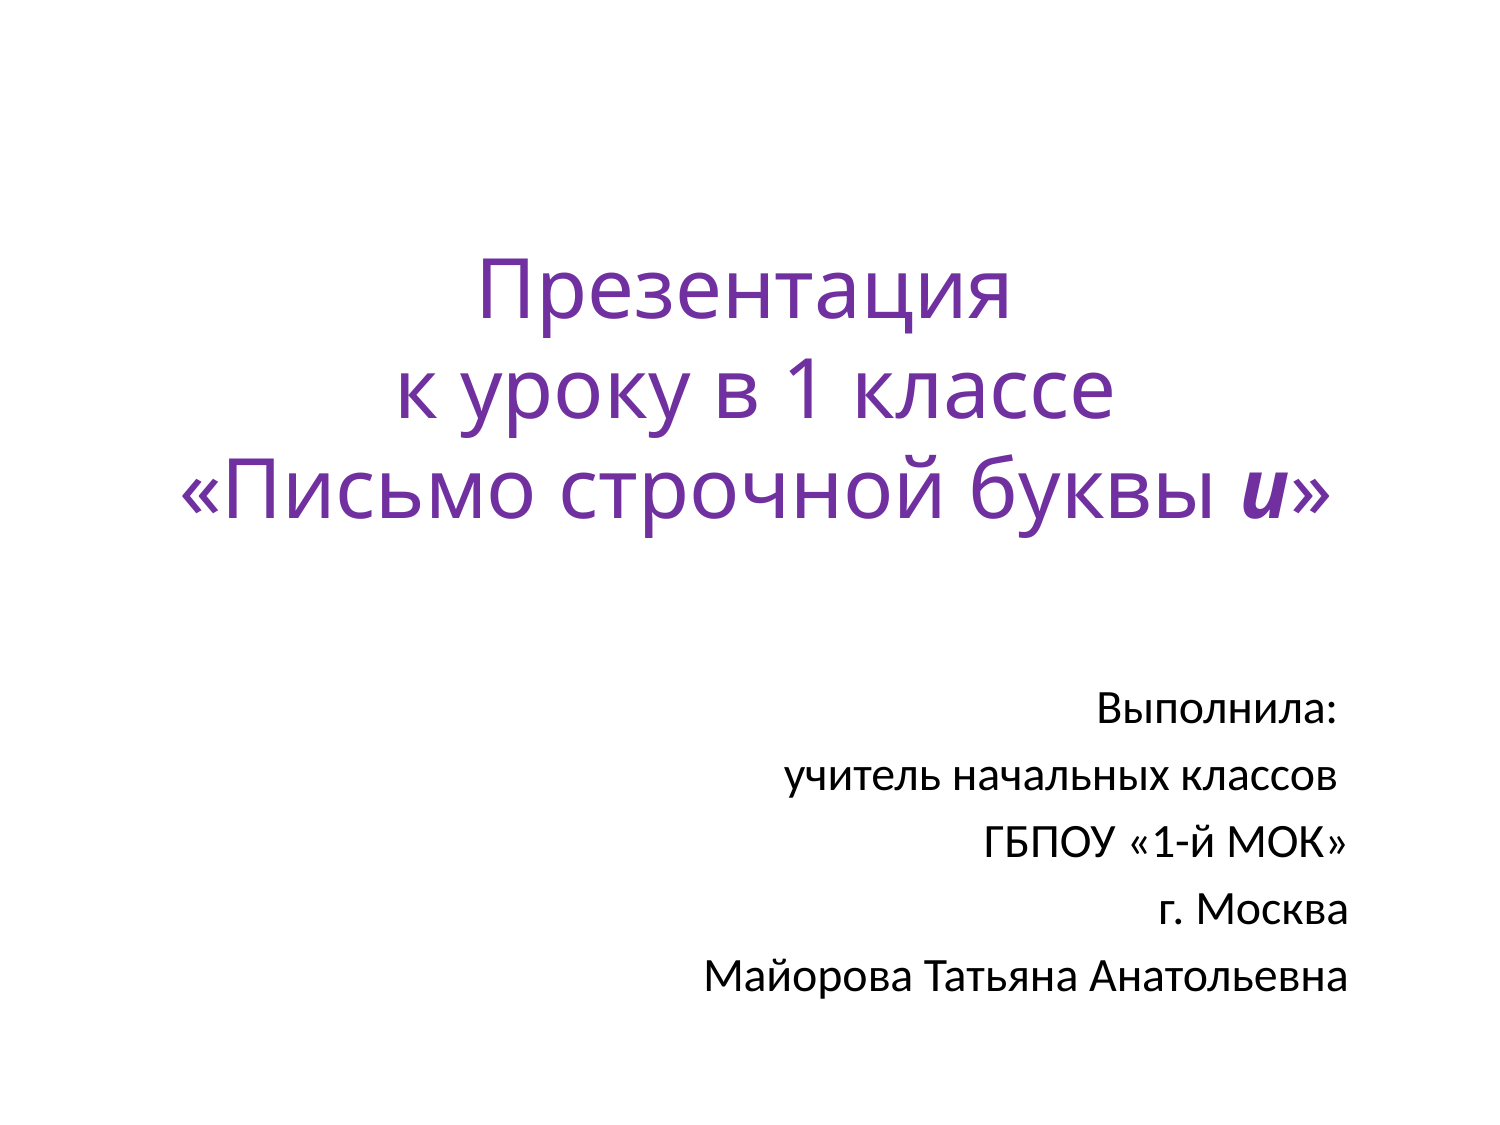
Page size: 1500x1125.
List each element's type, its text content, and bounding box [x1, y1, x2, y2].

subtitle Выполнила: учитель начальных классов ГБПОУ «1-й МОК» г. Москва Майорова Татьяна Анатольевна [225, 668, 1365, 1012]
title Презентация к уроку в 1 классе «Письмо строчной буквы и» [41, 125, 1471, 646]
